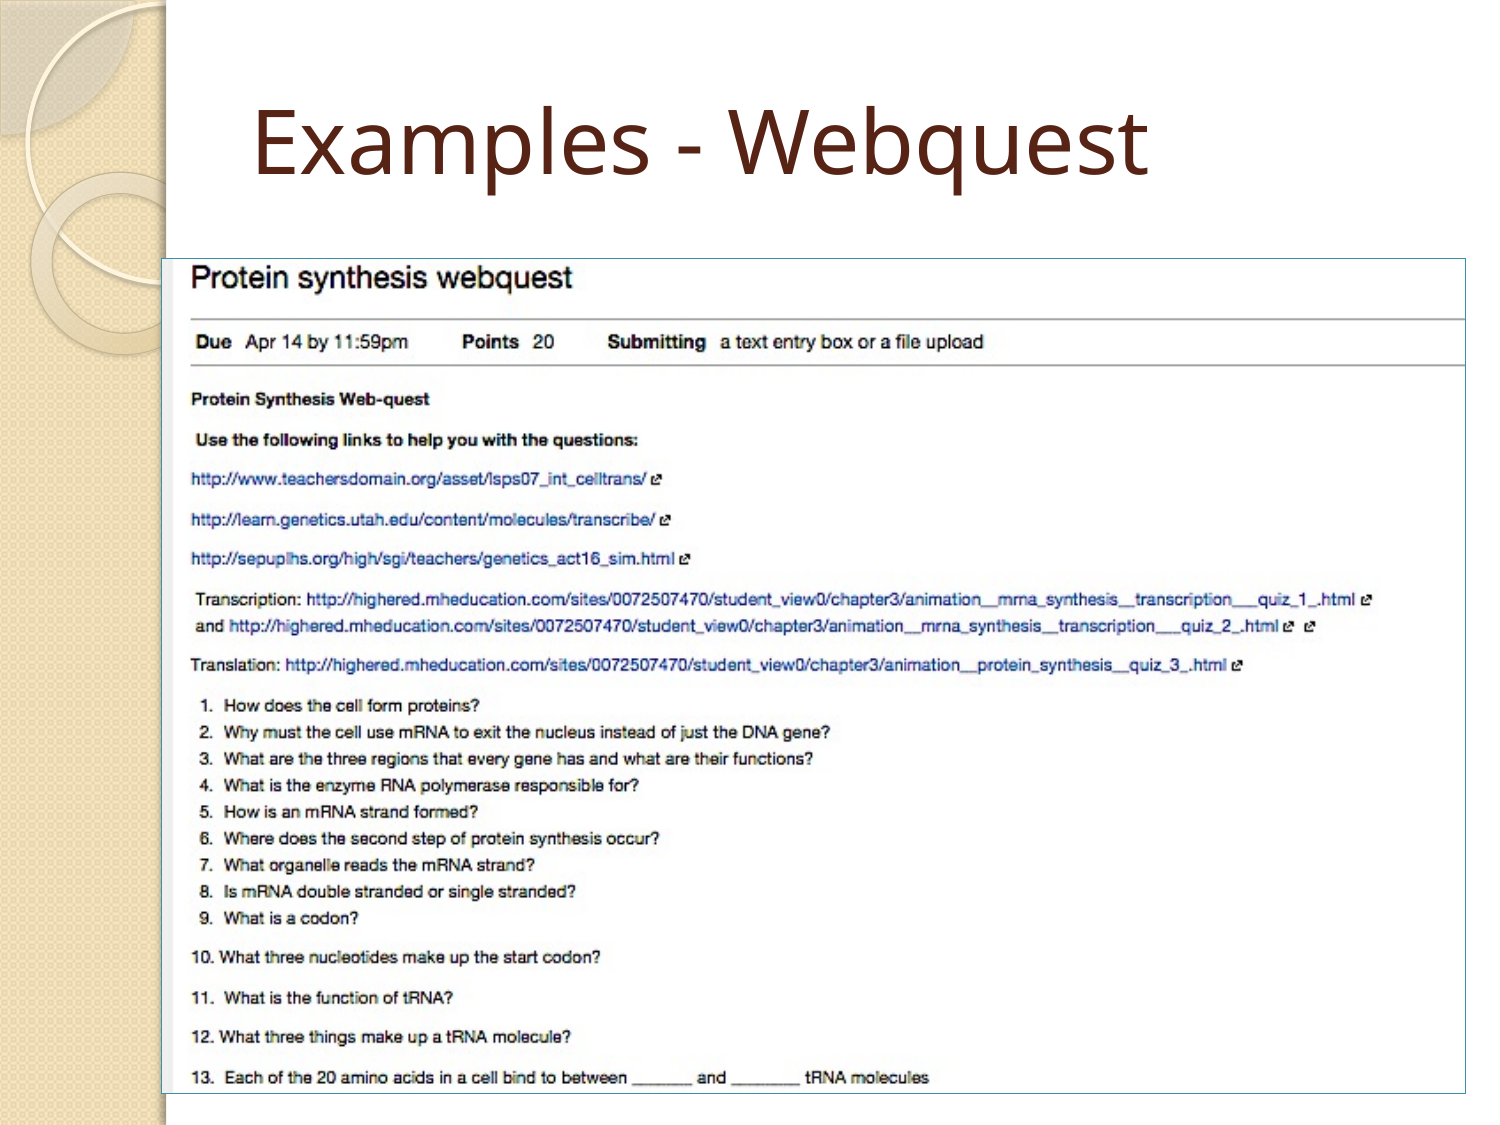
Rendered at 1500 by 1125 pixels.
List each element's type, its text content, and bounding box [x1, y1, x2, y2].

title Examples - Webquest [235, 45, 1466, 233]
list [160, 258, 1466, 1095]
